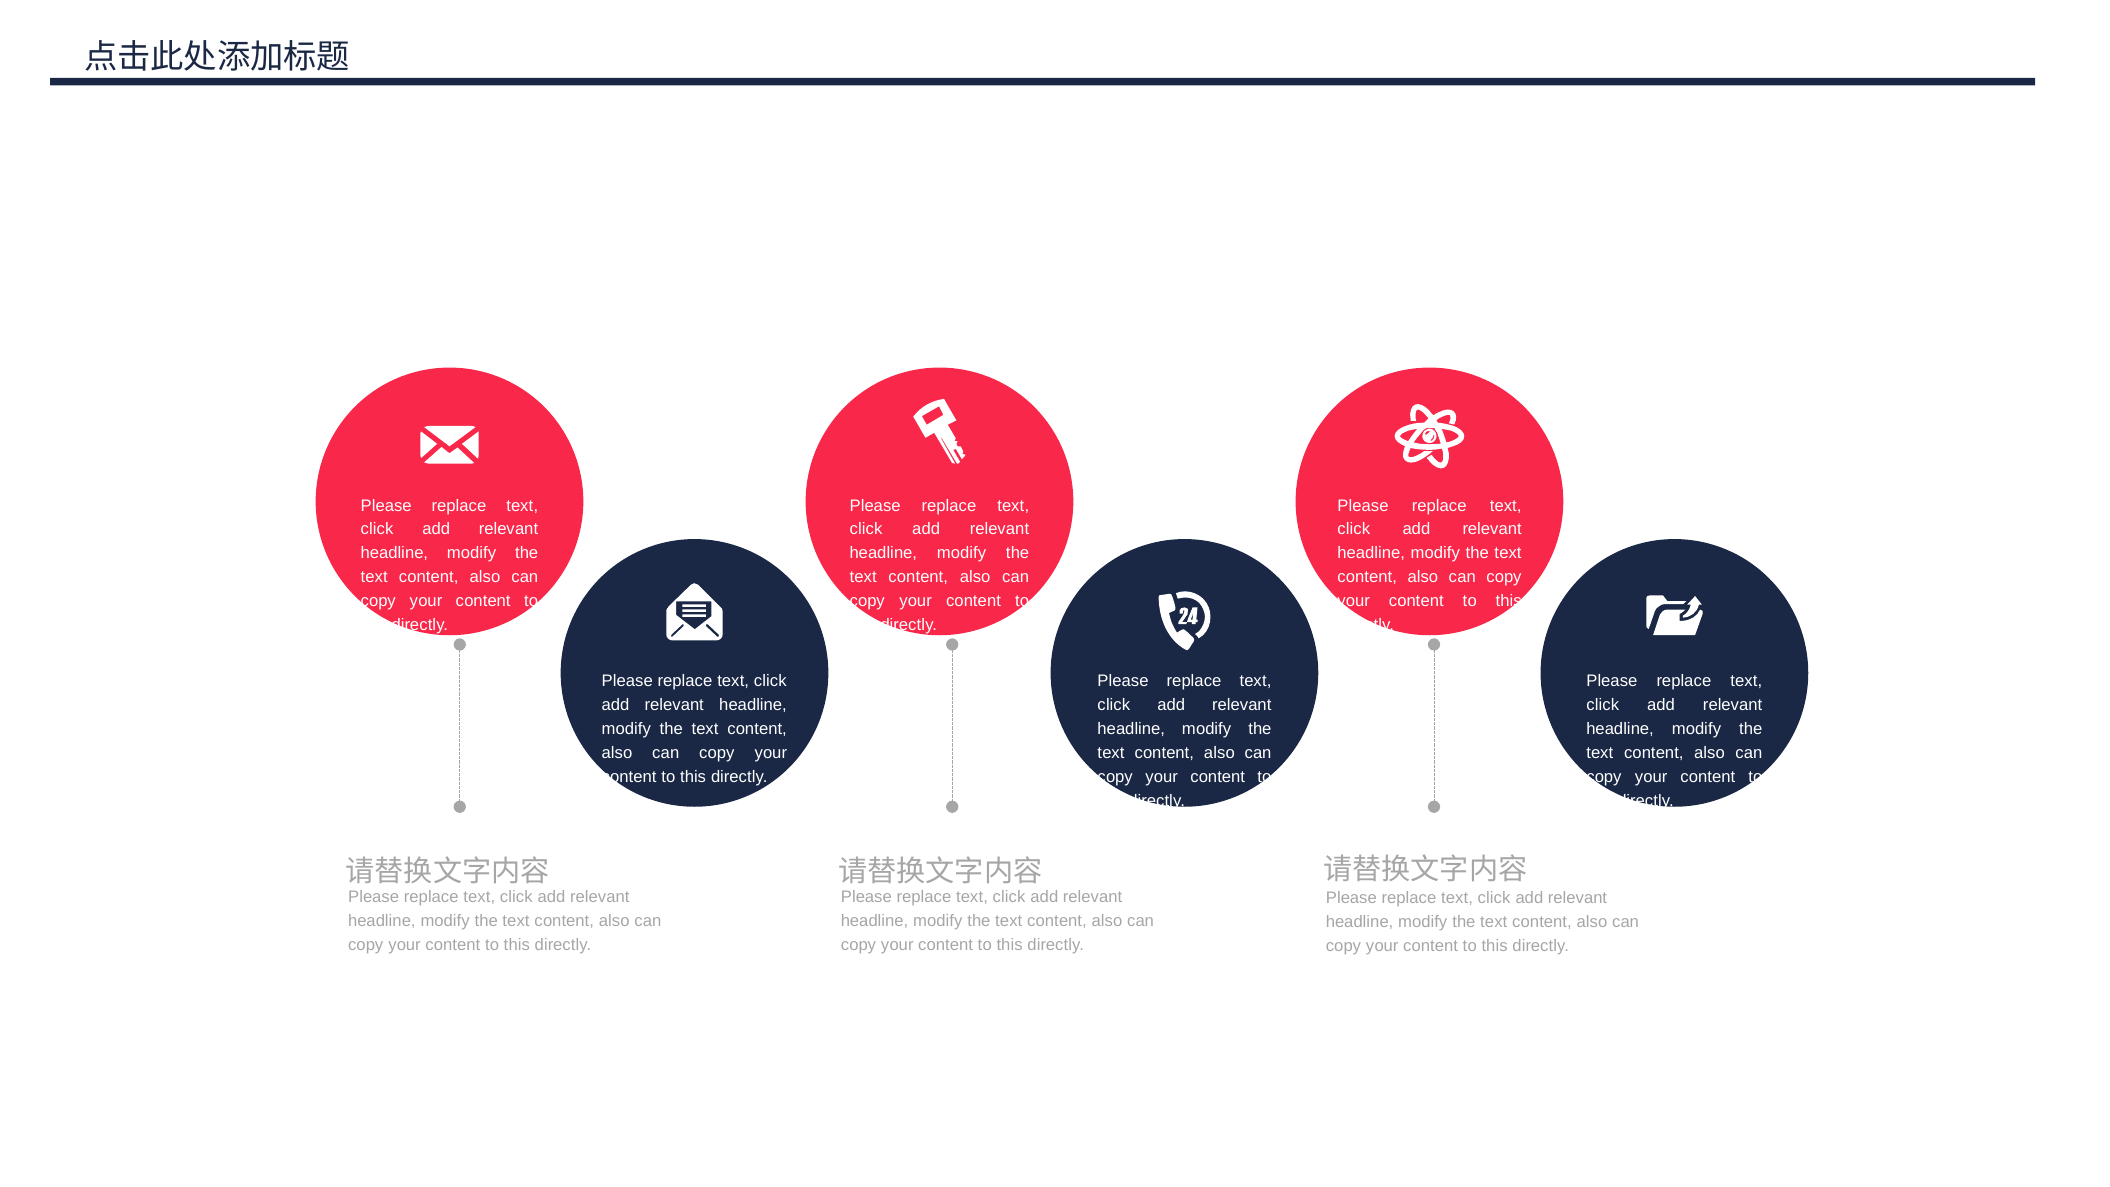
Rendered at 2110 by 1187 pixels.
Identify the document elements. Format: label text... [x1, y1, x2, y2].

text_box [1540, 539, 1809, 817]
text_box 点击此处添加标题 [69, 27, 380, 86]
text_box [1323, 843, 1671, 954]
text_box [805, 367, 1074, 642]
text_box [1050, 539, 1319, 817]
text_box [1295, 367, 1564, 642]
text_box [560, 539, 829, 807]
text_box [345, 845, 693, 953]
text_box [838, 845, 1186, 953]
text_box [315, 367, 584, 642]
